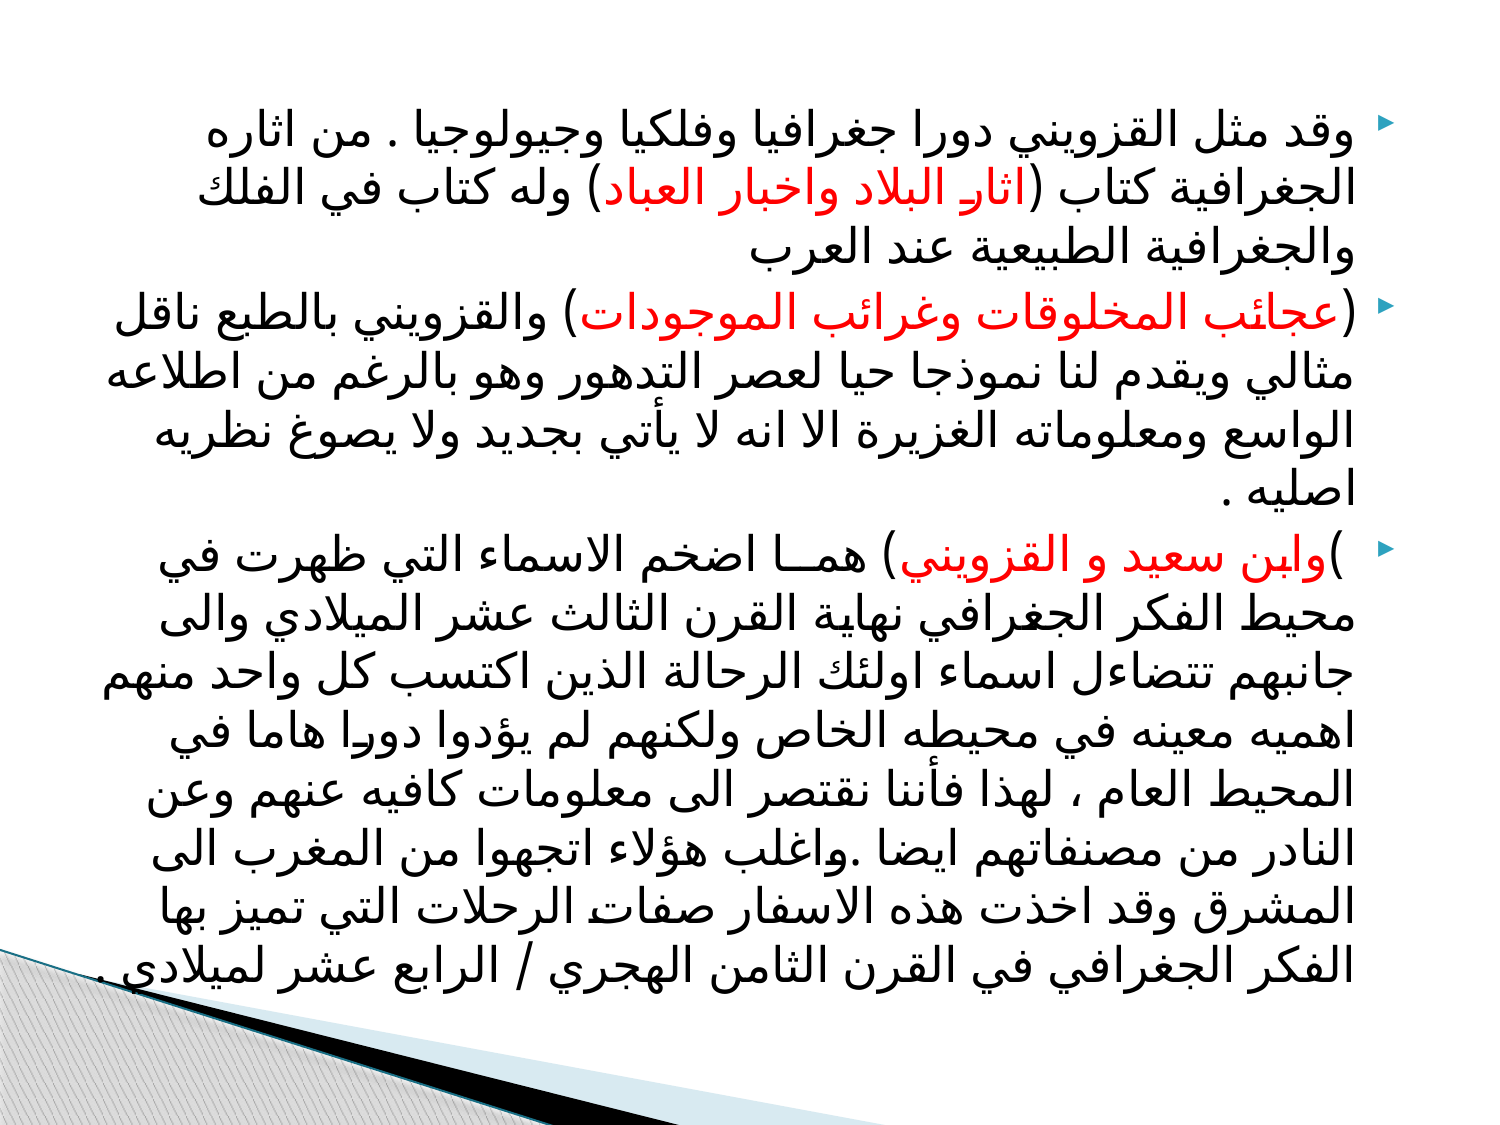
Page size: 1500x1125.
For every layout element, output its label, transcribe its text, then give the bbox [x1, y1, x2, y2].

list وقد مثل القزويني دورا جغرافيا وفلكيا وجيولوجيا . من اثاره الجغرافية كتاب (اثار البلاد واخبار العباد) وله كتاب في الفلك والجغرافية الطبيعية عند العرب (عجائب المخلوقات وغرائب الموجودات) والقزويني بالطبع ناقل مثالي ويقدم لنا نموذجا حيا لعصر التدهور وهو بالرغم من اطلاعه الواسع ومعلوماته الغزيرة الا انه لا يأتي بجديد ولا يصوغ نظريه اصليه . )وابن سعيد و القزويني) همــا اضخم الاسماء التي ظهرت في محيط الفكر الجغرافي نهاية القرن الثالث عشر الميلادي والى جانبهم تتضاءل اسماء اولئك الرحالة الذين اكتسب كل واحد منهم اهميه معينه في محيطه الخاص ولكنهم لم يؤدوا دورا هاما في المحيط العام ، لهذا فأننا نقتصر الى معلومات كافيه عنهم وعن النادر من مصنفاتهم ايضا .واغلب هؤلاء اتجهوا من المغرب الى المشرق وقد اخذت هذه الاسفار صفات الرحلات التي تميز بها الفكر الجغرافي في القرن الثامن الهجري / الرابع عشر لميلادي . [75, 90, 1425, 1005]
